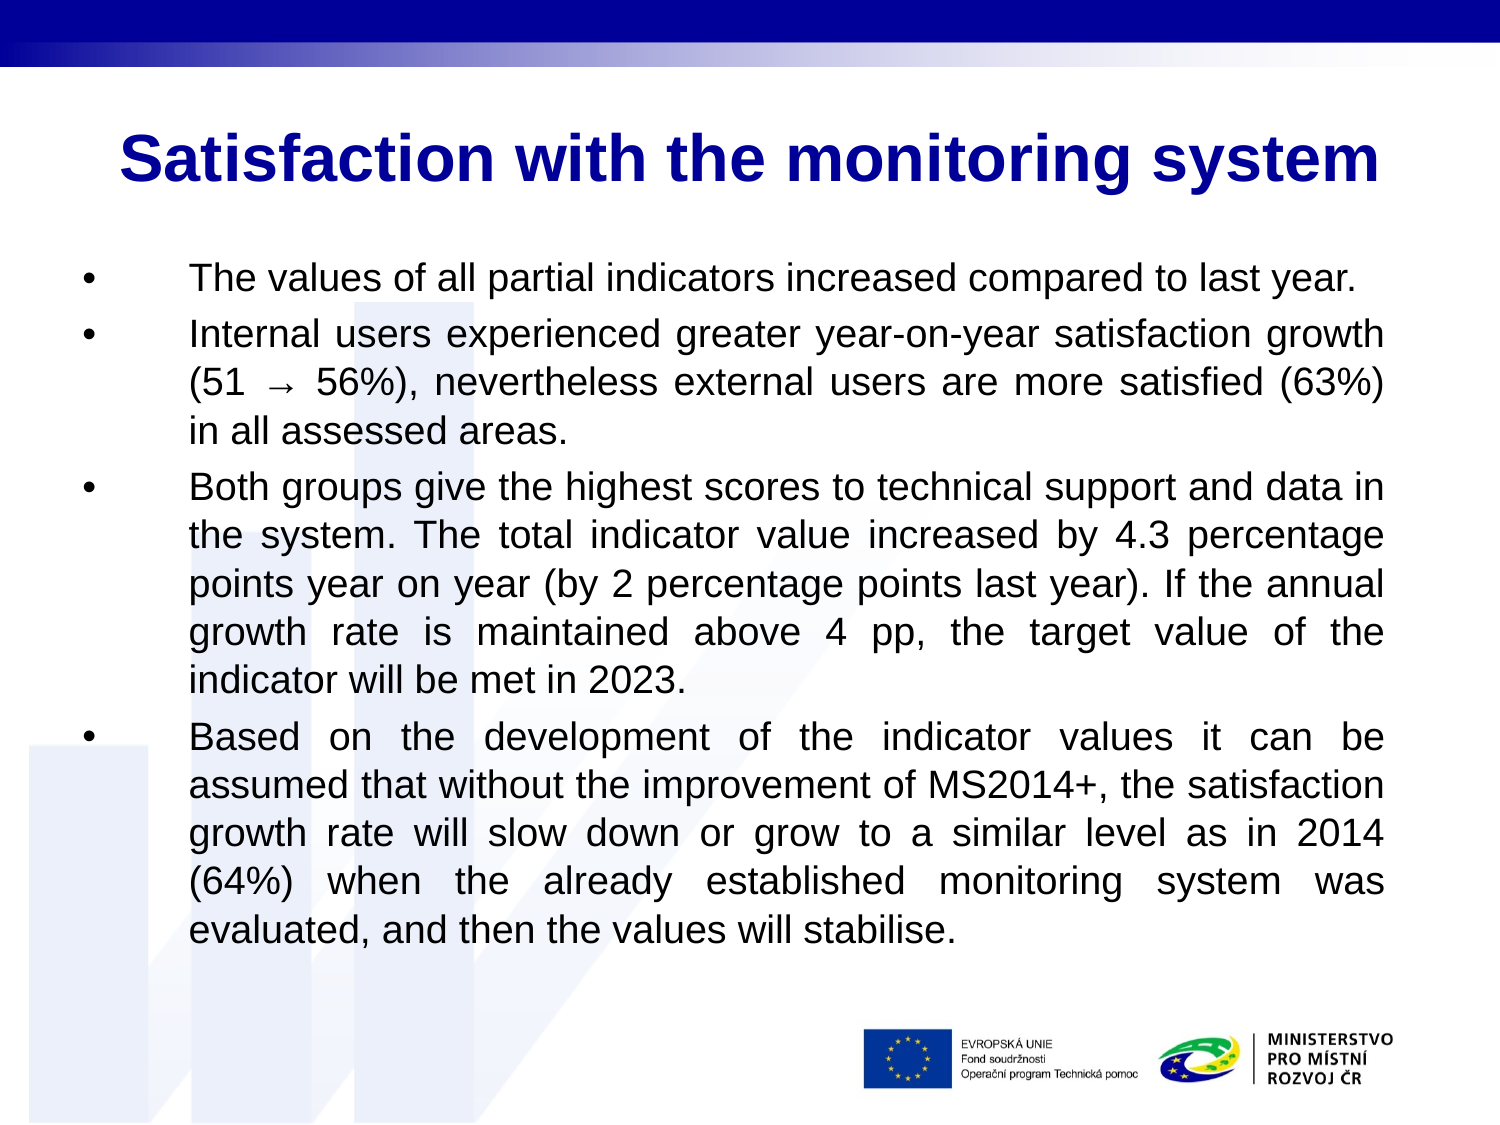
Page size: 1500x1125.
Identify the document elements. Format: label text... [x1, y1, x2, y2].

title Satisfaction with the monitoring system [76, 113, 1425, 209]
picture [29, 302, 1412, 1125]
list The values of all partial indicators increased compared to last year. Internal users experienced greater year-on-year satisfaction growth (51 → 56%), nevertheless external users are more satisfied (63%) in all assessed areas. Both groups give the highest scores to technical support and data in the system. The total indicator value increased by 4.3 percentage points year on year (by 2 percentage points last year). If the annual growth rate is maintained above 4 pp, the target value of the indicator will be met in 2023. Based on the development of the indicator values it can be assumed that without the improvement of MS2014+, the satisfaction growth rate will slow down or grow to a similar level as in 2014 (64%) when the already established monitoring system was evaluated, and then the values will stabilise. [41, 243, 1402, 1000]
